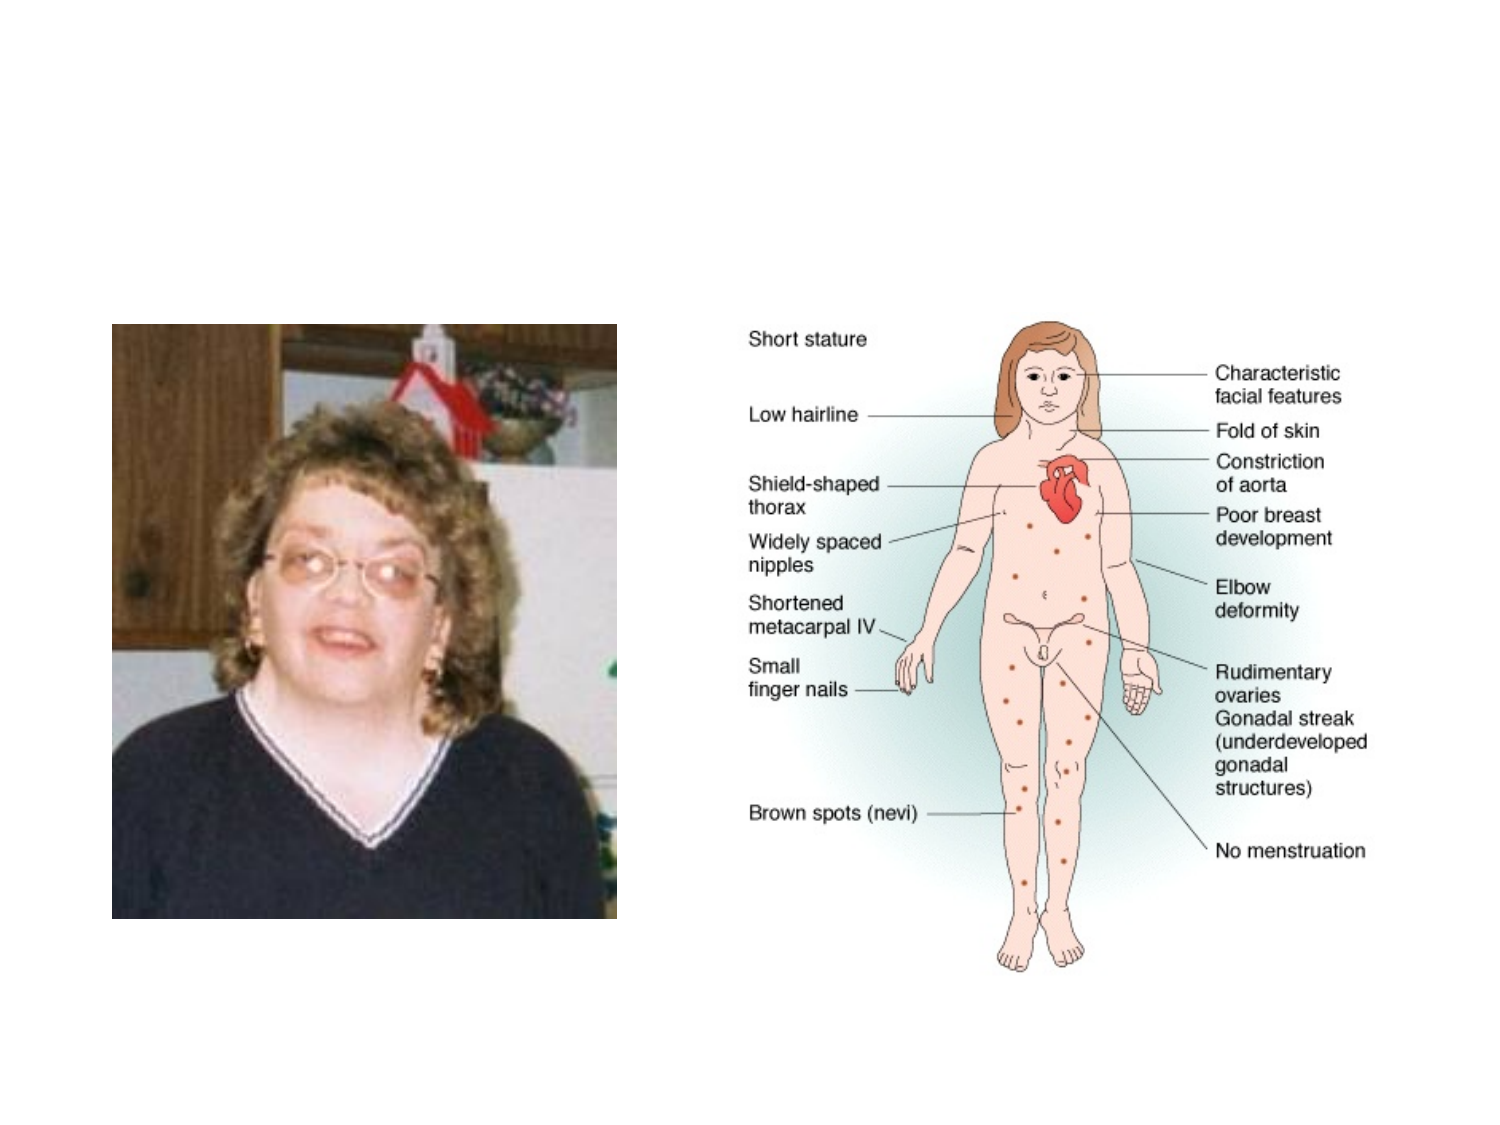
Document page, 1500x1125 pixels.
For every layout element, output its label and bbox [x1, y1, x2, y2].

picture [724, 312, 1394, 982]
picture [112, 324, 617, 919]
